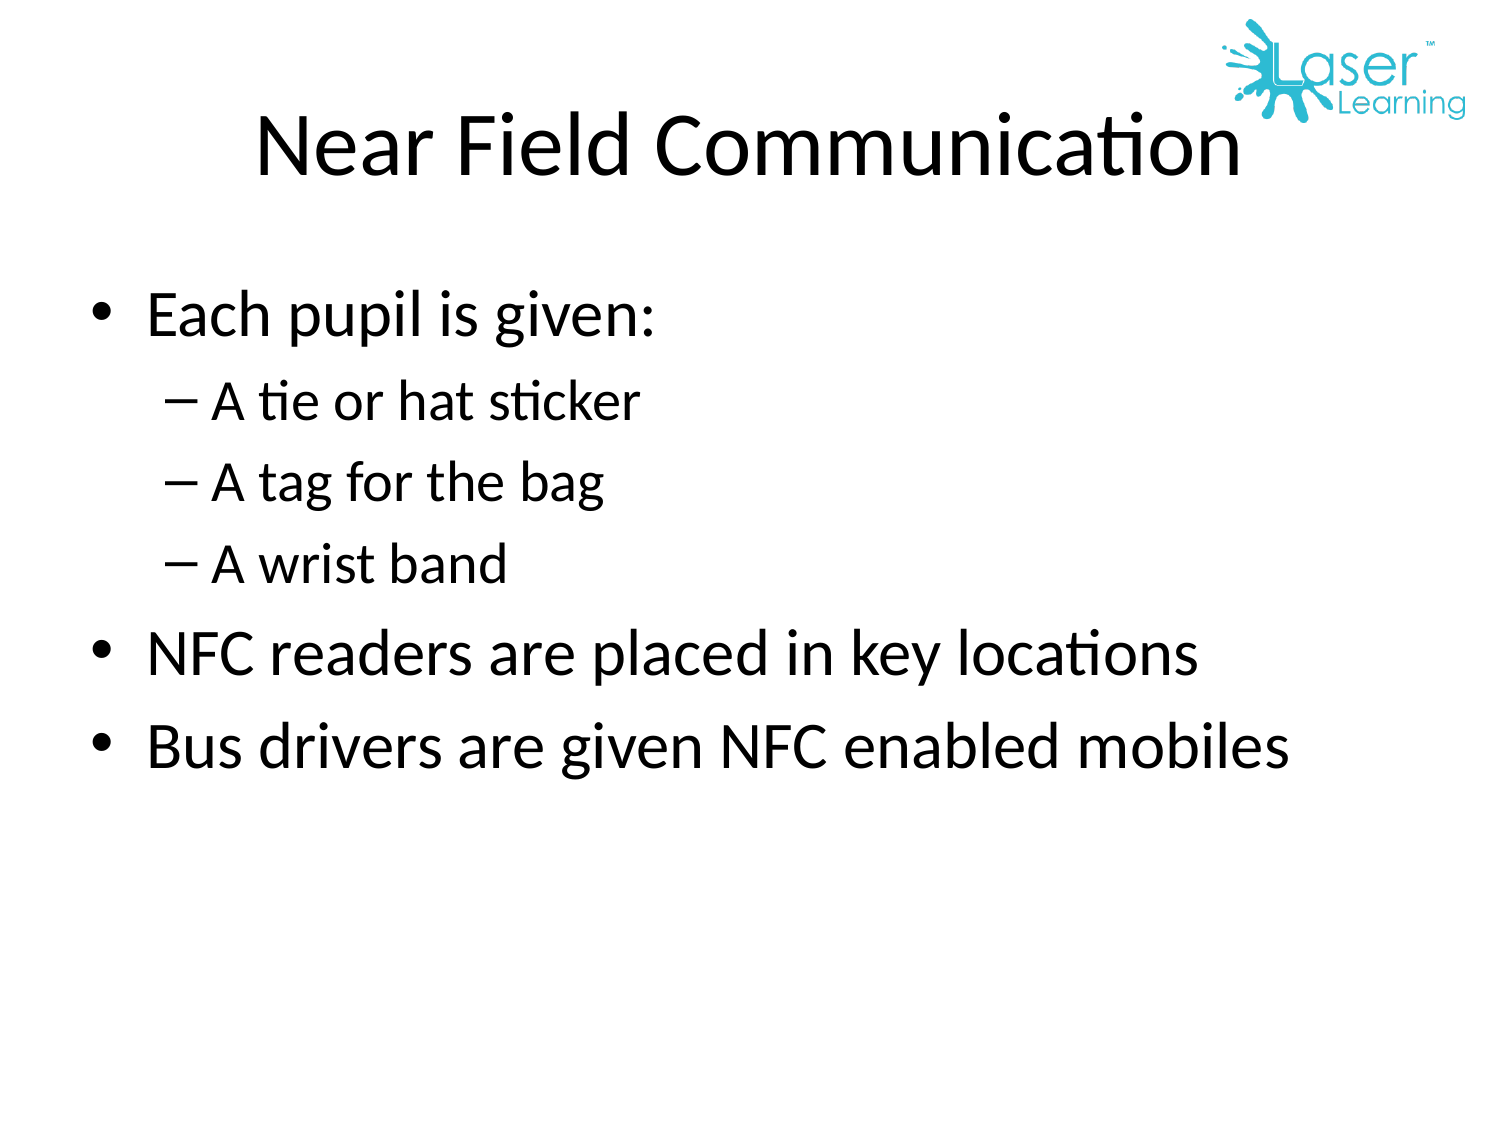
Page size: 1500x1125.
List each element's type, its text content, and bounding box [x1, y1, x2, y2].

title Near Field Communication [75, 45, 1425, 233]
list Each pupil is given: A tie or hat sticker A tag for the bag A wrist band NFC readers are placed in key locations Bus drivers are given NFC enabled mobiles [75, 262, 1425, 1005]
picture [1222, 19, 1465, 123]
